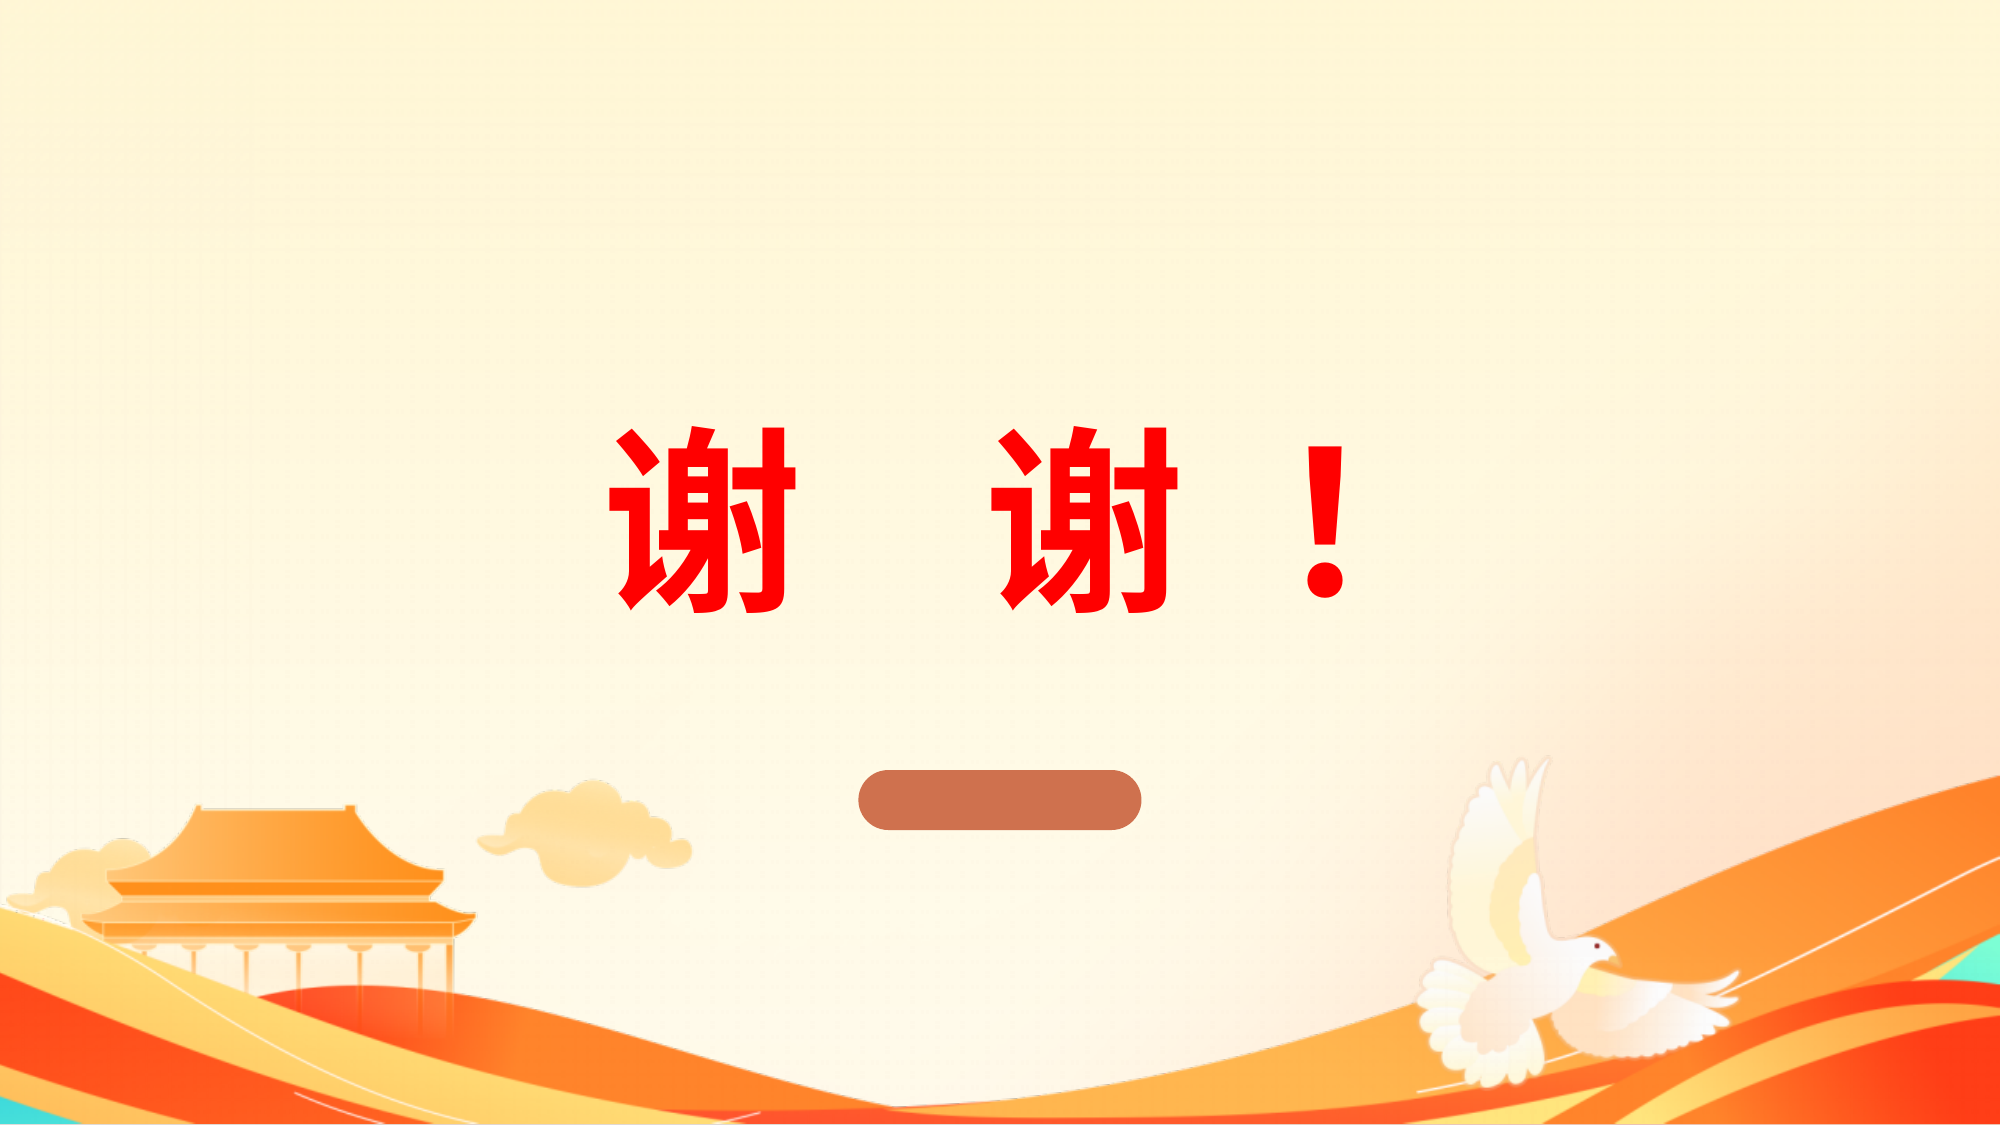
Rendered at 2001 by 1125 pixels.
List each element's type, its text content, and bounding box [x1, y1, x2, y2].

title 谢 谢 ！ [102, 179, 1975, 645]
picture [0, 0, 2000, 1125]
